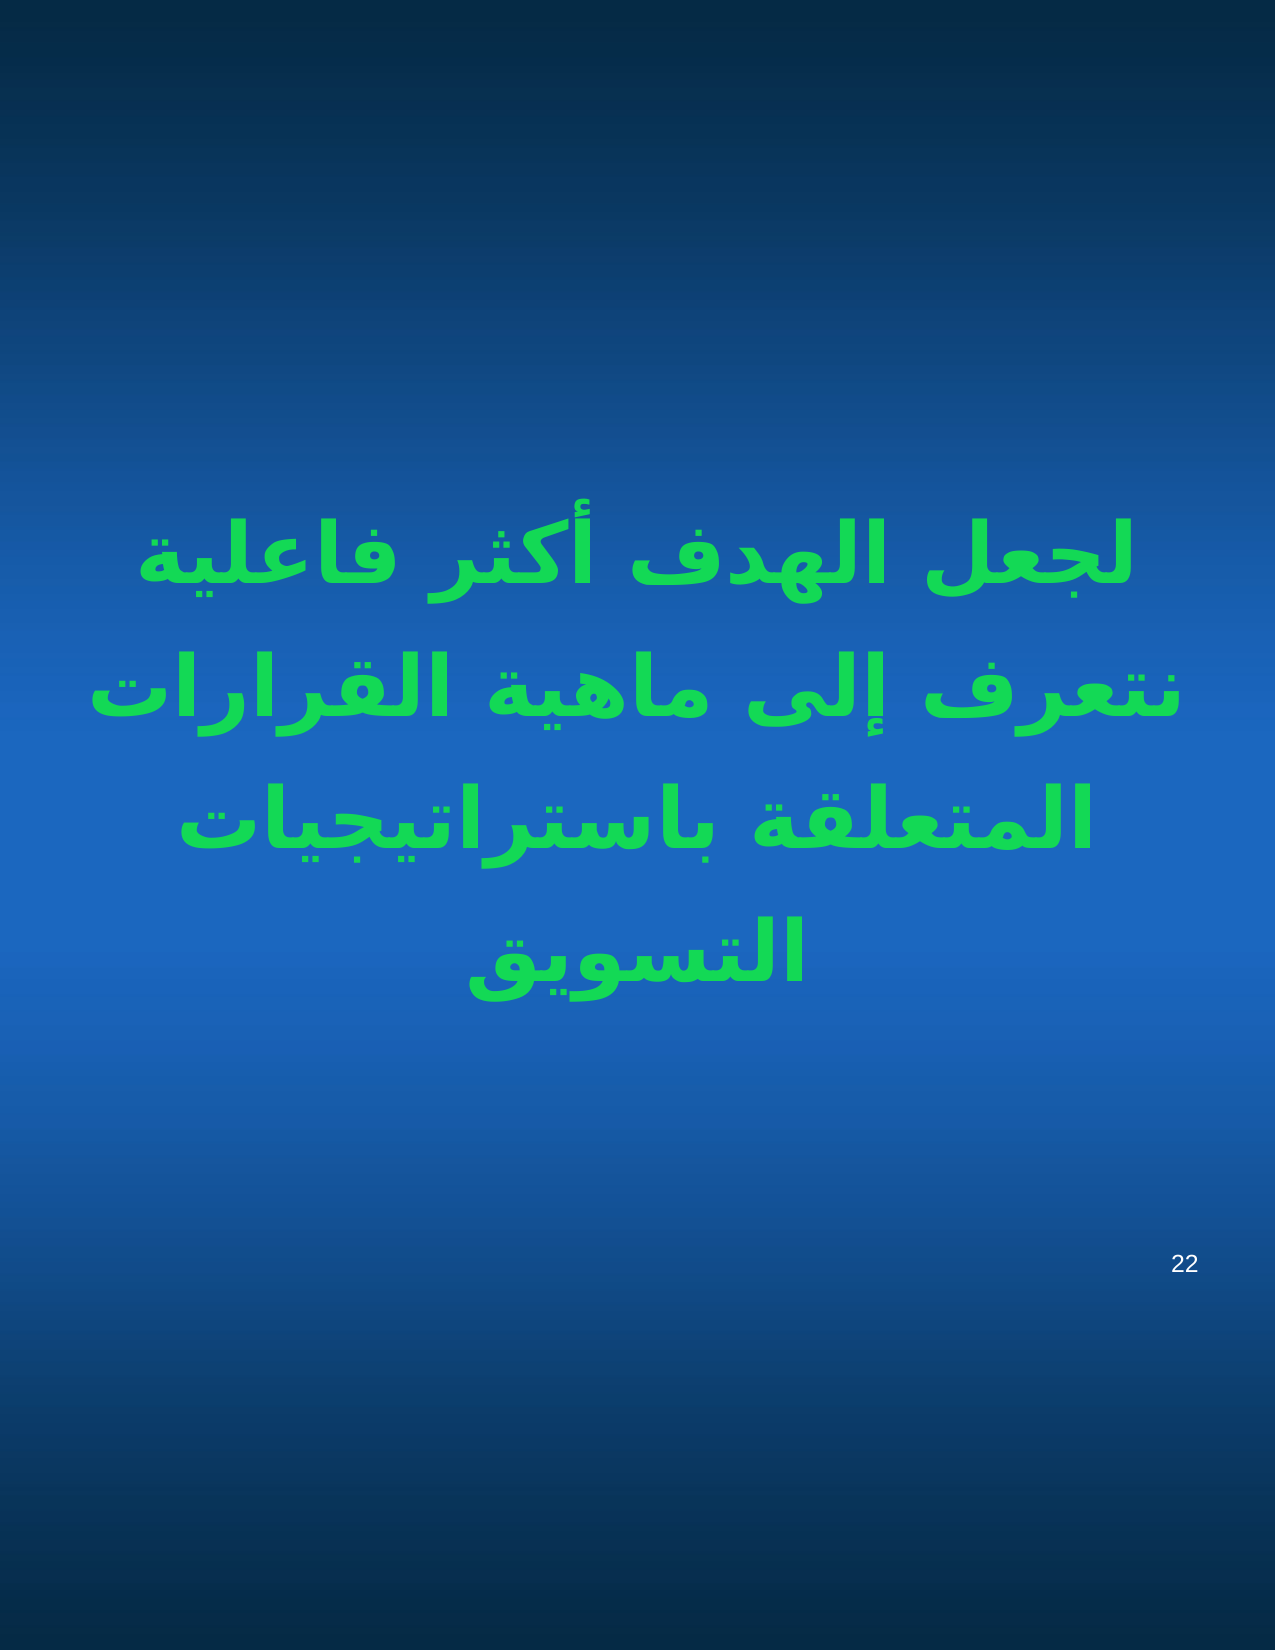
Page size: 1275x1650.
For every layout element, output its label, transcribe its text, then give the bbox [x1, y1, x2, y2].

text_box 22 [913, 1217, 1212, 1284]
picture [0, 0, 1275, 1650]
text_box لجعل الهدف أكثر فاعلية نتعرف إلى ماهية القرارات المتعلقة باستراتيجيات التسويق [63, 399, 1212, 1067]
